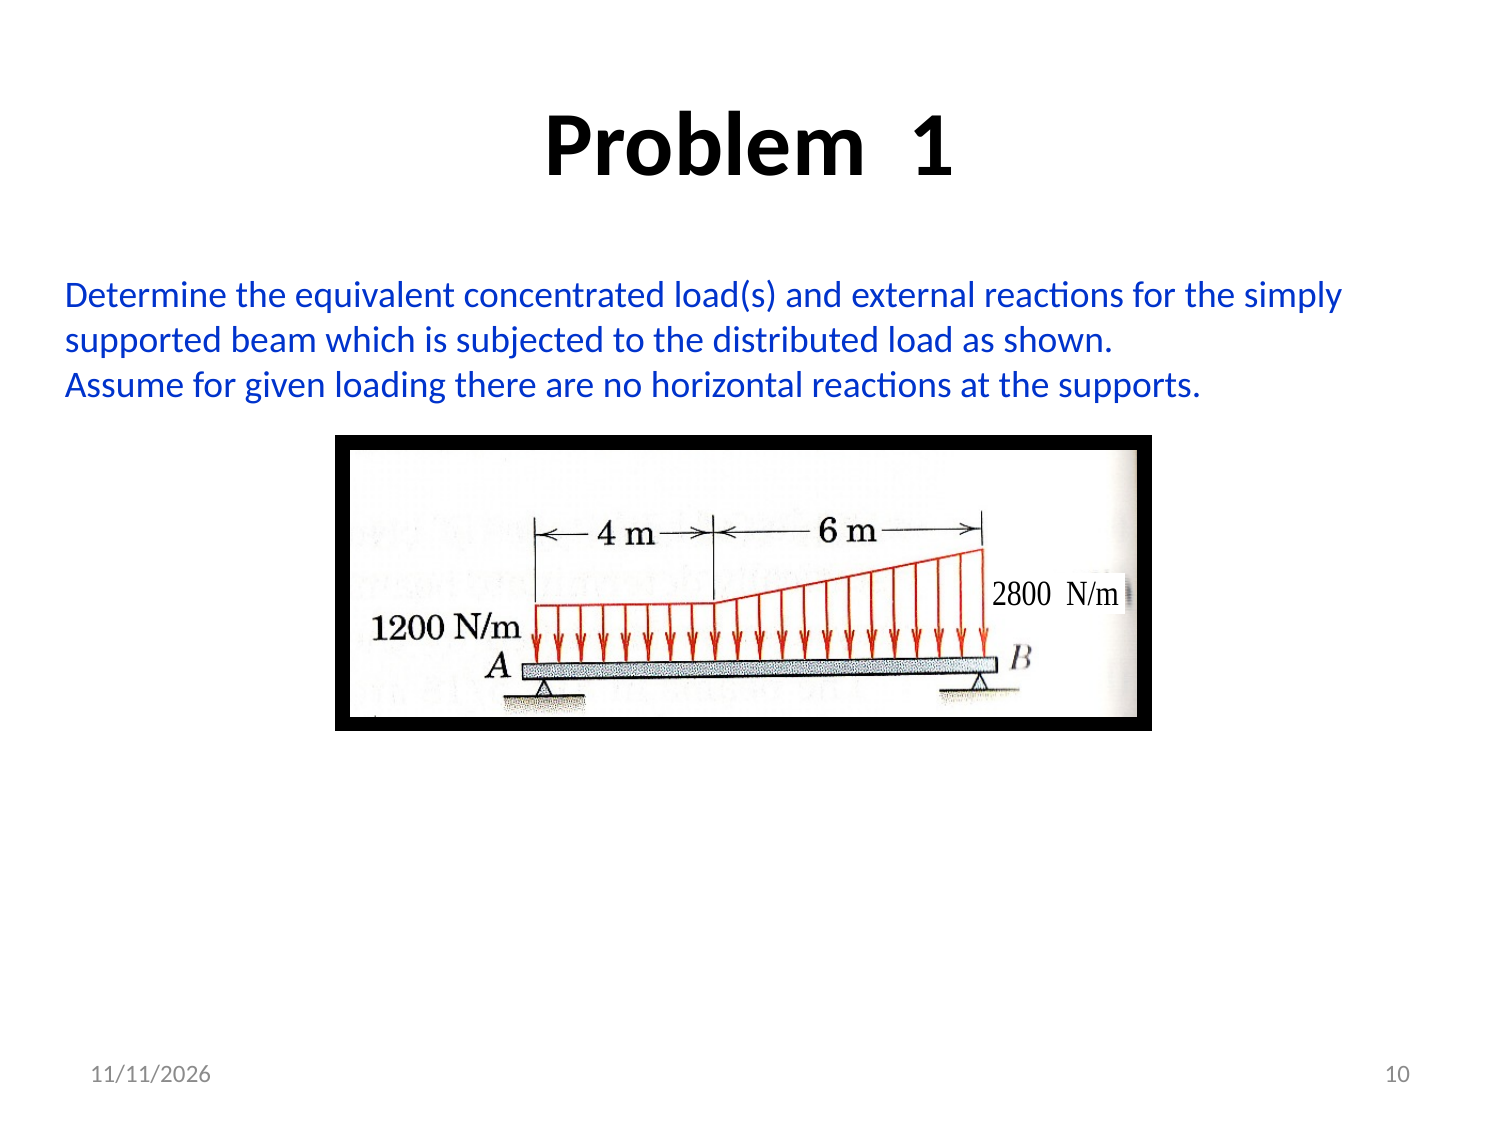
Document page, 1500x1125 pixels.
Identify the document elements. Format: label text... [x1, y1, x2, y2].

text_box Determine the equivalent concentrated load(s) and external reactions for the simply supported beam which is subjected to the distributed load as shown. Assume for given loading there are no horizontal reactions at the supports. [49, 262, 1475, 413]
title Problem 1 [75, 45, 1425, 233]
slide_number 10 [1074, 1042, 1425, 1103]
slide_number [75, 1042, 425, 1103]
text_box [349, 449, 1138, 717]
